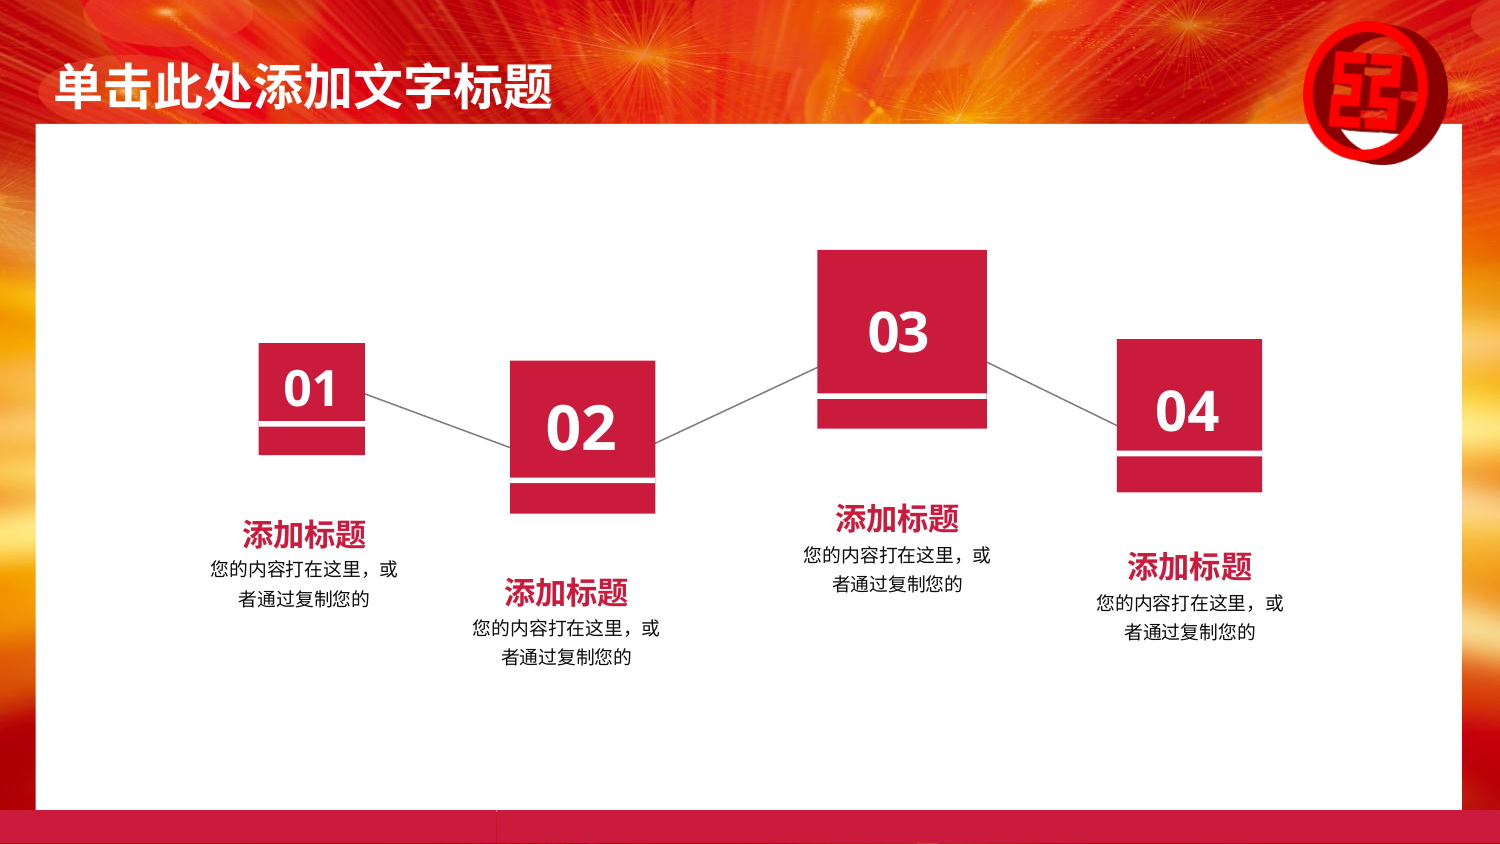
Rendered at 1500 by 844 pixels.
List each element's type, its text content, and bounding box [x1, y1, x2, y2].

text_box 添加标题 [195, 496, 414, 553]
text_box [810, 249, 987, 429]
text_box [496, 809, 997, 844]
text_box [997, 809, 1500, 844]
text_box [1116, 339, 1263, 493]
text_box 您的内容打在这里，或者通过复制您的 [1080, 585, 1300, 650]
picture [0, 0, 1500, 809]
text_box 添加标题 [1080, 528, 1300, 585]
text_box 添加标题 [457, 554, 676, 611]
text_box [0, 809, 496, 844]
text_box 您的内容打在这里，或者通过复制您的 [788, 537, 1007, 602]
text_box 您的内容打在这里，或者通过复制您的 [195, 553, 414, 616]
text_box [258, 343, 365, 456]
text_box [359, 324, 1153, 476]
text_box 您的内容打在这里，或者通过复制您的 [457, 611, 676, 674]
text_box 添加标题 [788, 480, 1007, 537]
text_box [509, 360, 656, 514]
